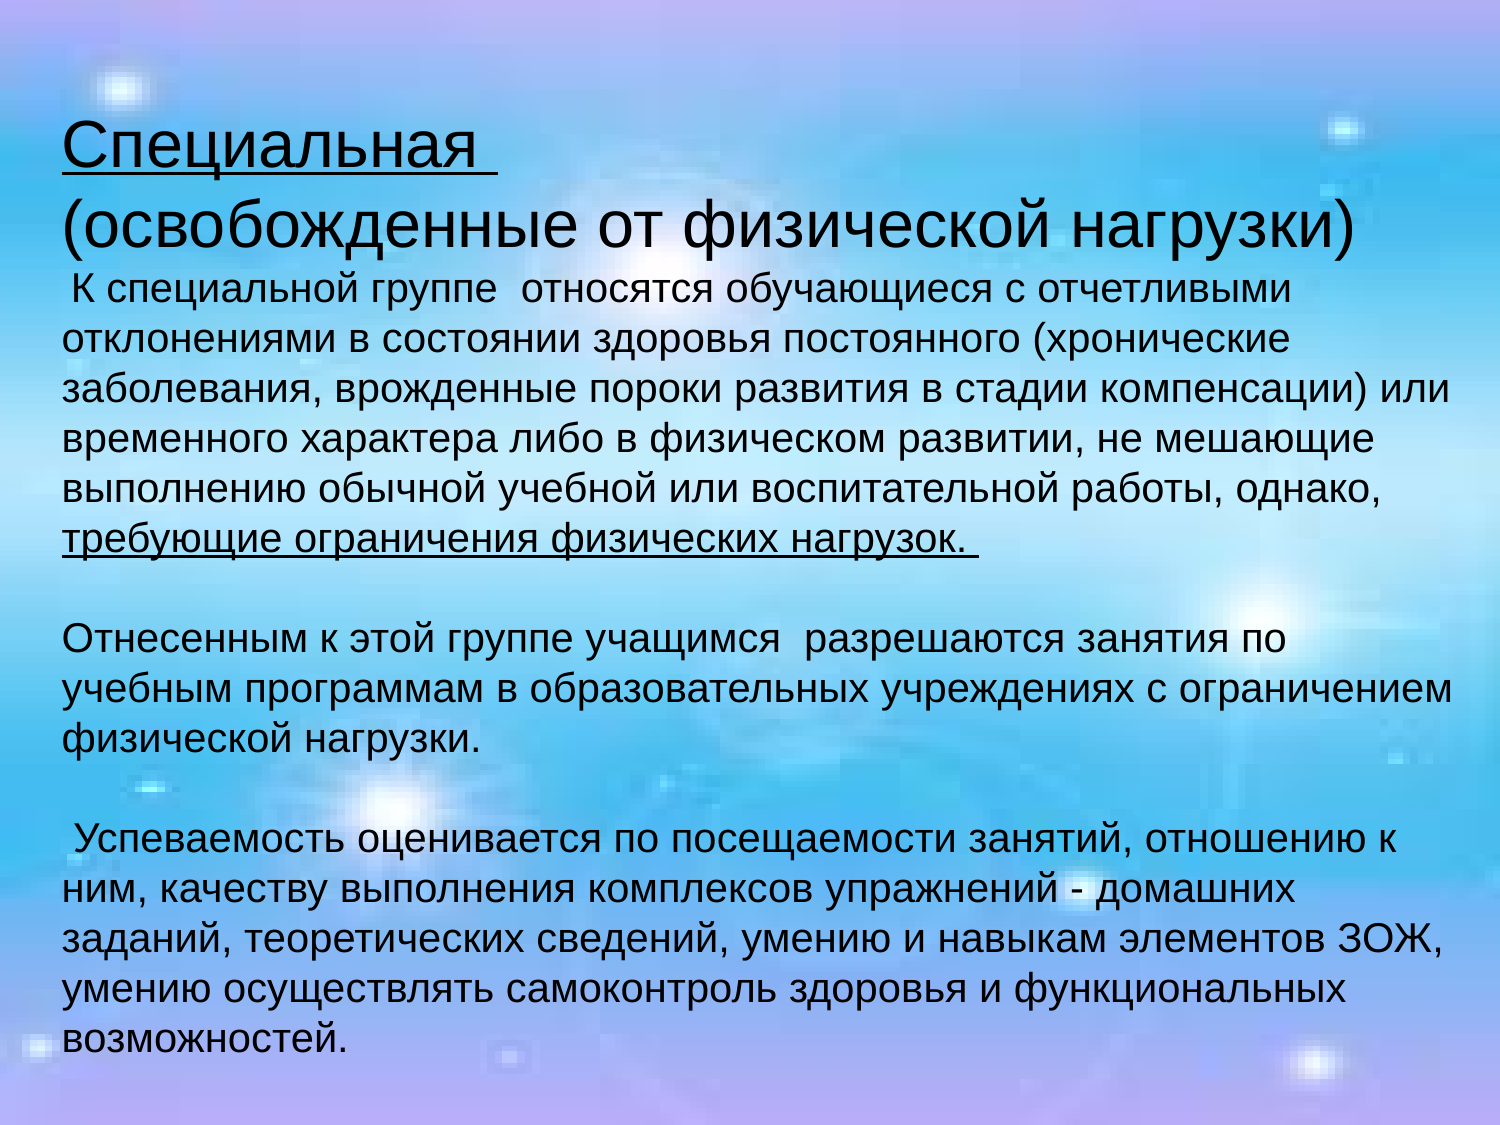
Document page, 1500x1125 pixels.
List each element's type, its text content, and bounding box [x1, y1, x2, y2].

picture [0, 0, 1500, 1125]
text_box Специальная (освобожденные от физической нагрузки) К специальной группе относятся обучающиеся с отчетливыми отклонениями в состоянии здоровья постоянного (хронические заболевания, врожденные пороки развития в стадии компенсации) или временного характера либо в физическом развитии, не мешающие выполнению обычной учебной или воспитательной работы, однако, требующие ограничения физических нагрузок. Отнесенным к этой группе учащимся разрешаются занятия по учебным программам в образовательных учреждениях с ограничением физической нагрузки. Успеваемость оценивается по посещаемости занятий, отношению к ним, качеству выполнения комплексов упражнений - домашних заданий, теоретических сведений, умению и навыкам элементов ЗОЖ, умению осуществлять самоконтроль здоровья и функциональных возможностей. [46, 93, 1477, 1125]
